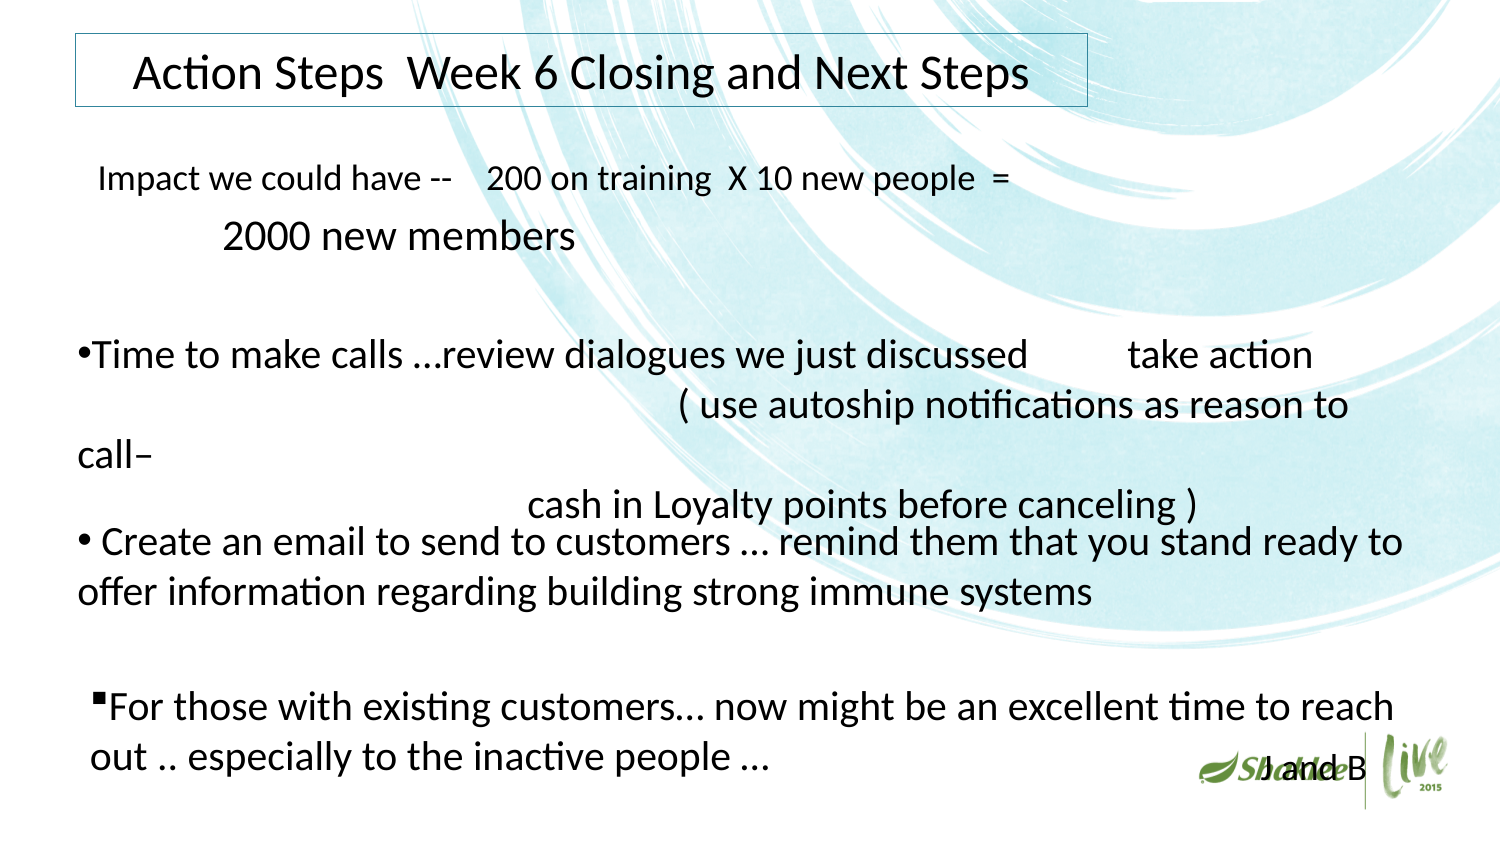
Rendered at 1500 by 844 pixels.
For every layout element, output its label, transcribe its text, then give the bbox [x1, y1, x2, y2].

text_box Create an email to send to customers … remind them that you stand ready to offer information regarding building strong immune systems [62, 506, 1490, 622]
text_box J and B [1245, 735, 1465, 796]
text_box Time to make calls …review dialogues we just discussed take action ( use autoship notifications as reason to call– cash in Loyalty points before canceling ) [62, 319, 1438, 506]
text_box For those with existing customers… now might be an excellent time to reach out .. especially to the inactive people … [74, 671, 1465, 786]
title Action Steps Week 6 Closing and Next Steps [75, 33, 1088, 107]
list Impact we could have -- 200 on training X 10 new people = 2000 new members [75, 146, 1163, 295]
picture [0, 0, 1500, 844]
